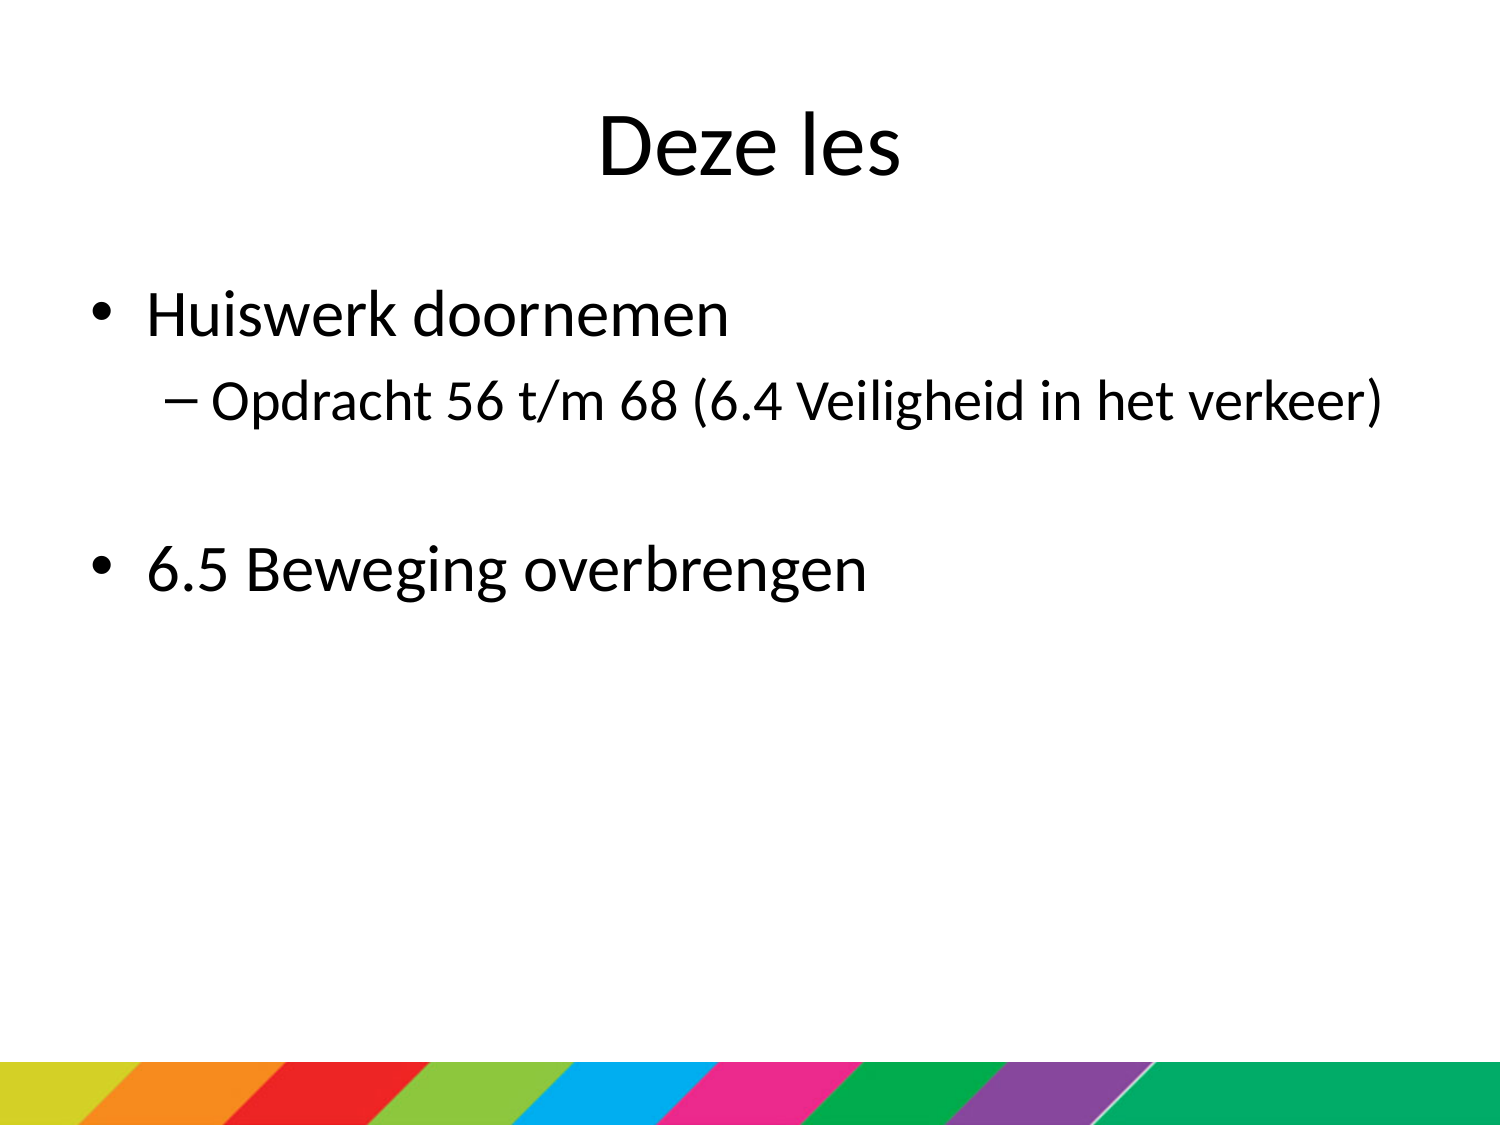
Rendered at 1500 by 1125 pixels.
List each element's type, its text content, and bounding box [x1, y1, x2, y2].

title Deze les [75, 45, 1425, 233]
picture [0, 1062, 574, 1125]
list Huiswerk doornemen Opdracht 56 t/m 68 (6.4 Veiligheid in het verkeer) 6.5 Beweging overbrengen [75, 262, 1425, 1005]
picture [656, 1062, 1500, 1125]
